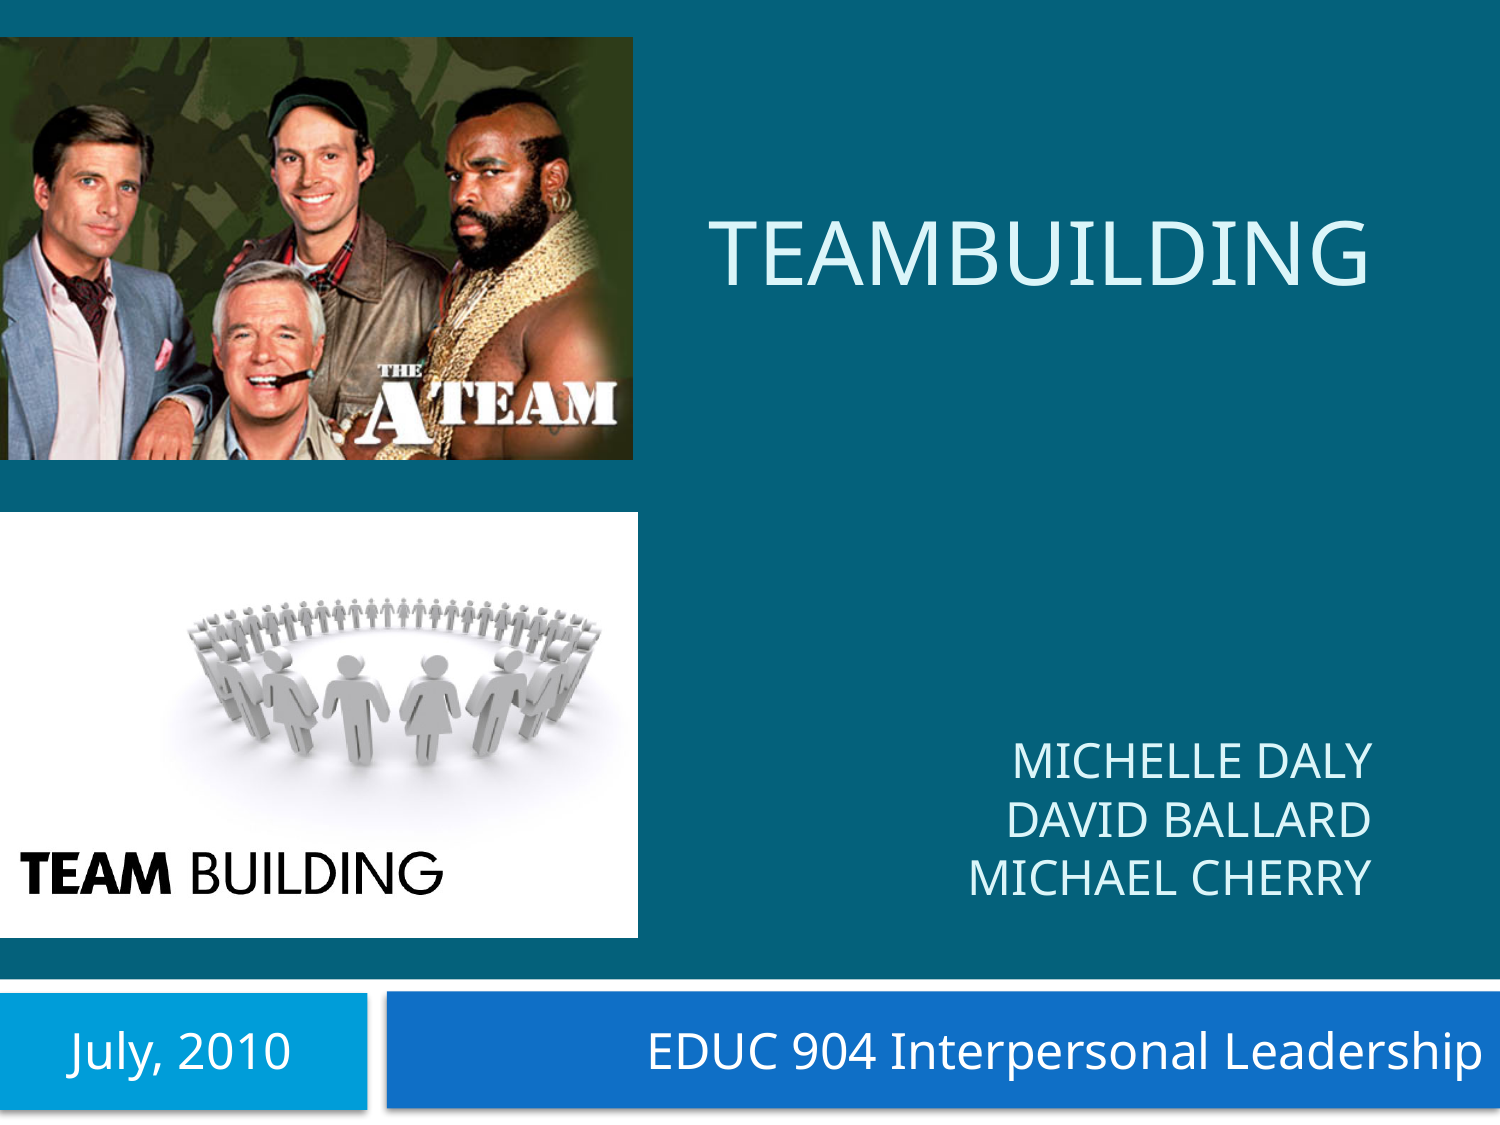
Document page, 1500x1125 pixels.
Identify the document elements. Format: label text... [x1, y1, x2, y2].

title Teambuilding Michelle Daly David Ballard Michael Cherry [687, 99, 1388, 913]
picture [0, 38, 632, 459]
text_box EDUC 904 Interpersonal Leadership [387, 1012, 1500, 1088]
text_box July, 2010 [0, 1012, 363, 1088]
picture [0, 513, 637, 937]
